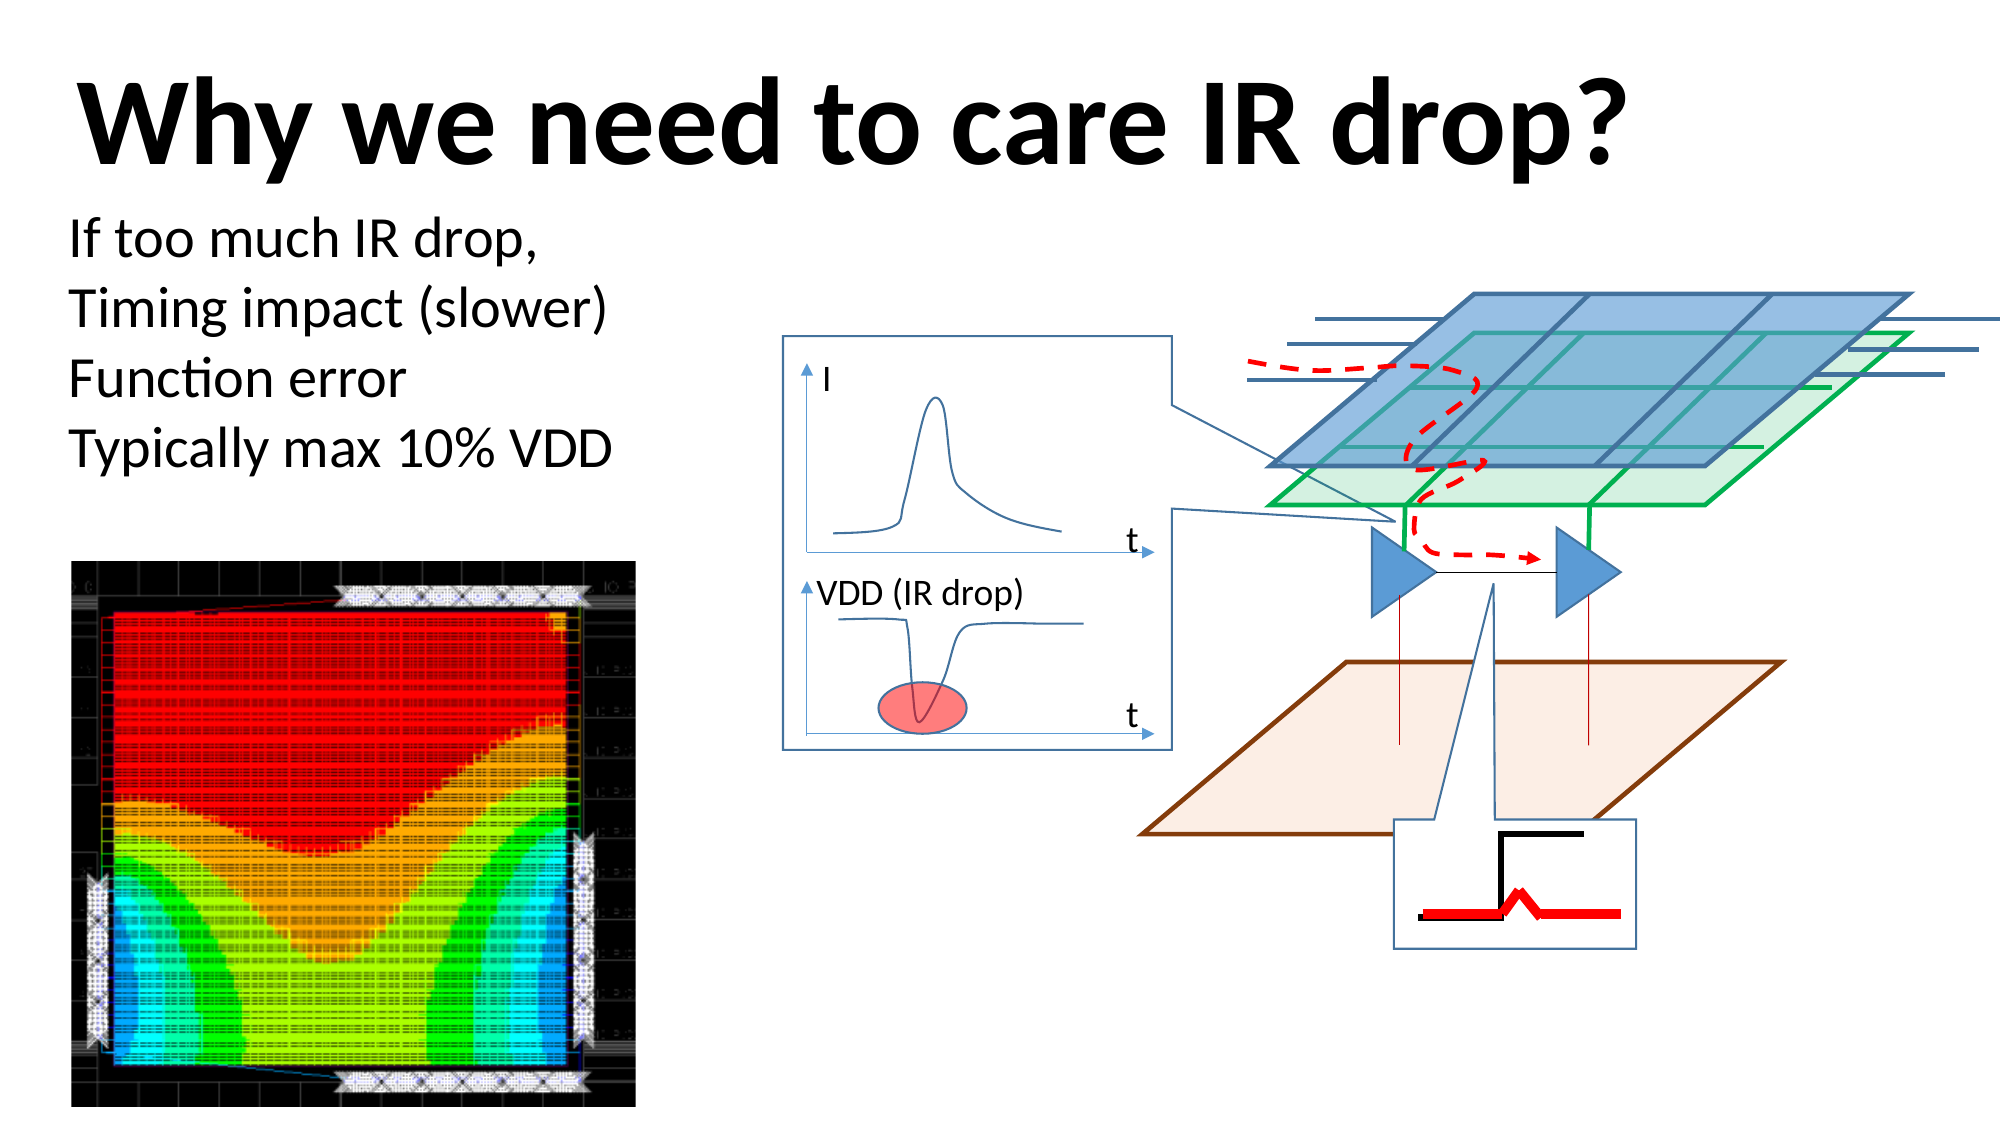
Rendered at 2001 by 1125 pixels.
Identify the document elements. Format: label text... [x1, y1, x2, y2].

text_box [1772, 292, 1912, 332]
text_box [1139, 660, 1473, 836]
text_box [799, 346, 1155, 736]
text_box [1502, 890, 1518, 914]
text_box [1413, 506, 1542, 565]
text_box [1370, 525, 1438, 619]
text_box Why we need to care IR drop? [61, 31, 1648, 197]
text_box [781, 335, 1397, 751]
text_box [1589, 292, 1769, 332]
text_box [1496, 660, 1785, 818]
picture [71, 561, 636, 1107]
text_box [1270, 332, 1910, 506]
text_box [1594, 293, 1773, 467]
text_box If too much IR drop, Timing impact (slower) Function error Typically max 10% VDD [54, 191, 629, 487]
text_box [1411, 293, 1590, 467]
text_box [1393, 819, 1637, 949]
text_box [1247, 360, 1270, 377]
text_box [1518, 890, 1541, 918]
text_box [1555, 525, 1623, 619]
